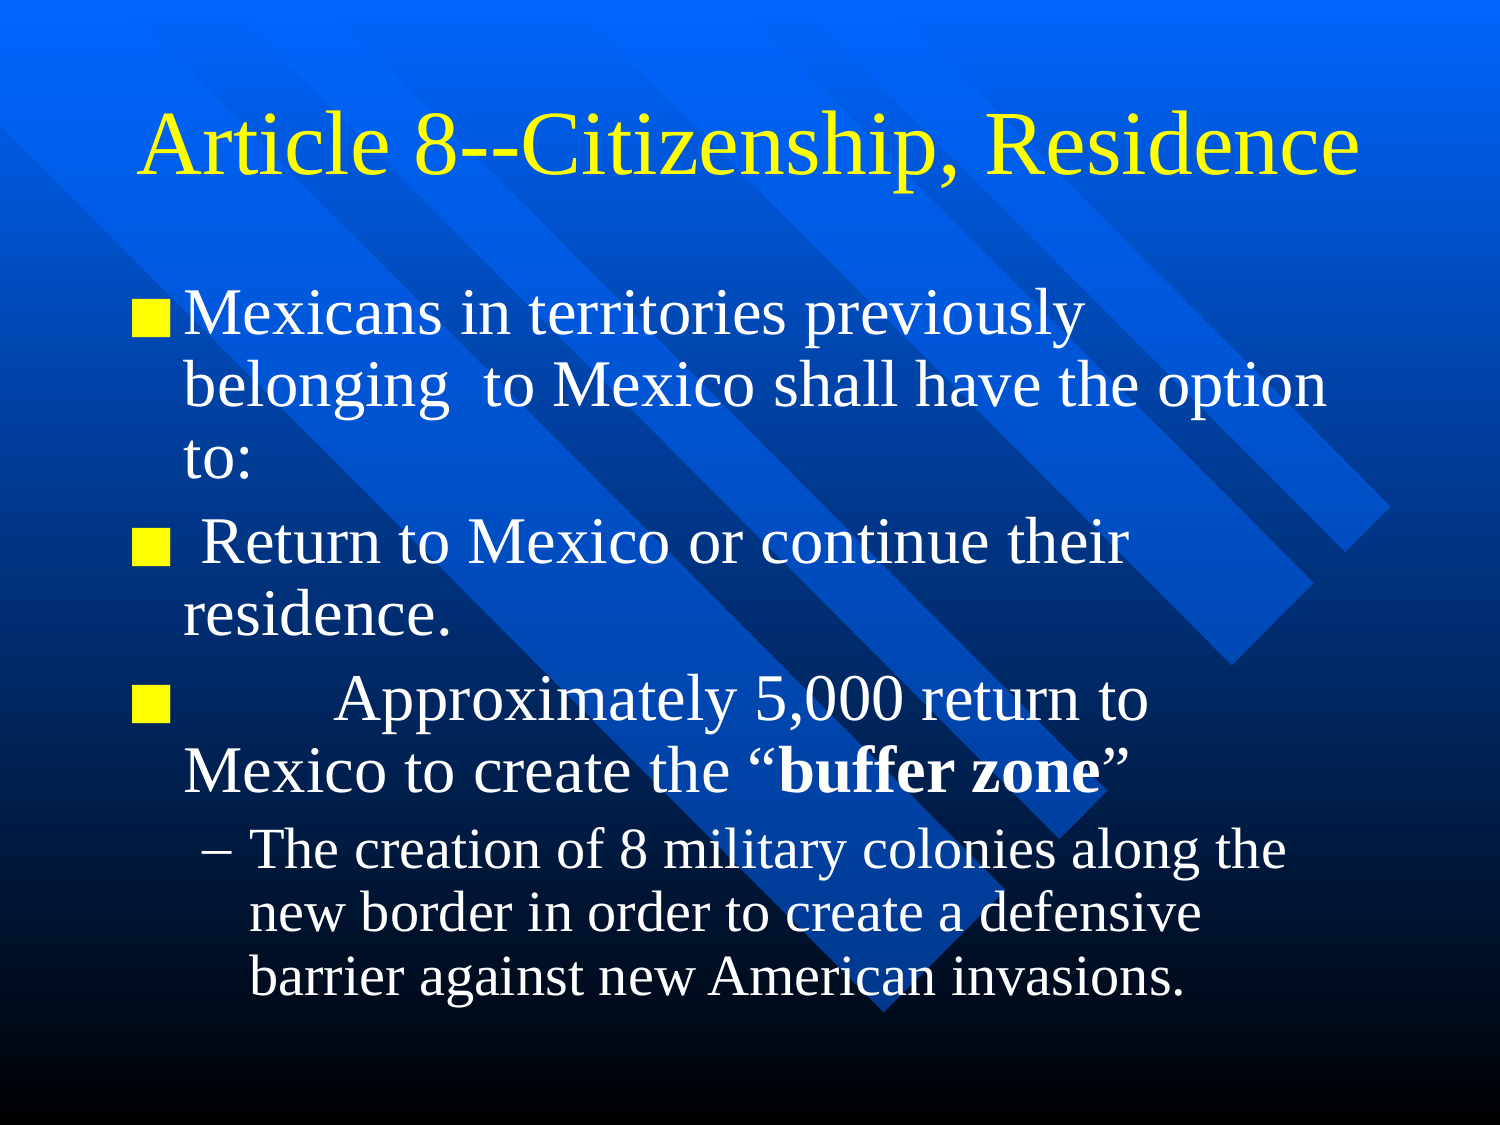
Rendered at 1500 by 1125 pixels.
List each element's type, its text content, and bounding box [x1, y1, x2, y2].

title Article 8--Citizenship, Residence [112, 37, 1388, 238]
list Mexicans in territories previously belonging to Mexico shall have the option to: Return to Mexico or continue their residence. Approximately 5,000 return to Mexico to create the “buffer zone” The creation of 8 military colonies along the new border in order to create a defensive barrier against new American invasions. [112, 269, 1388, 1000]
